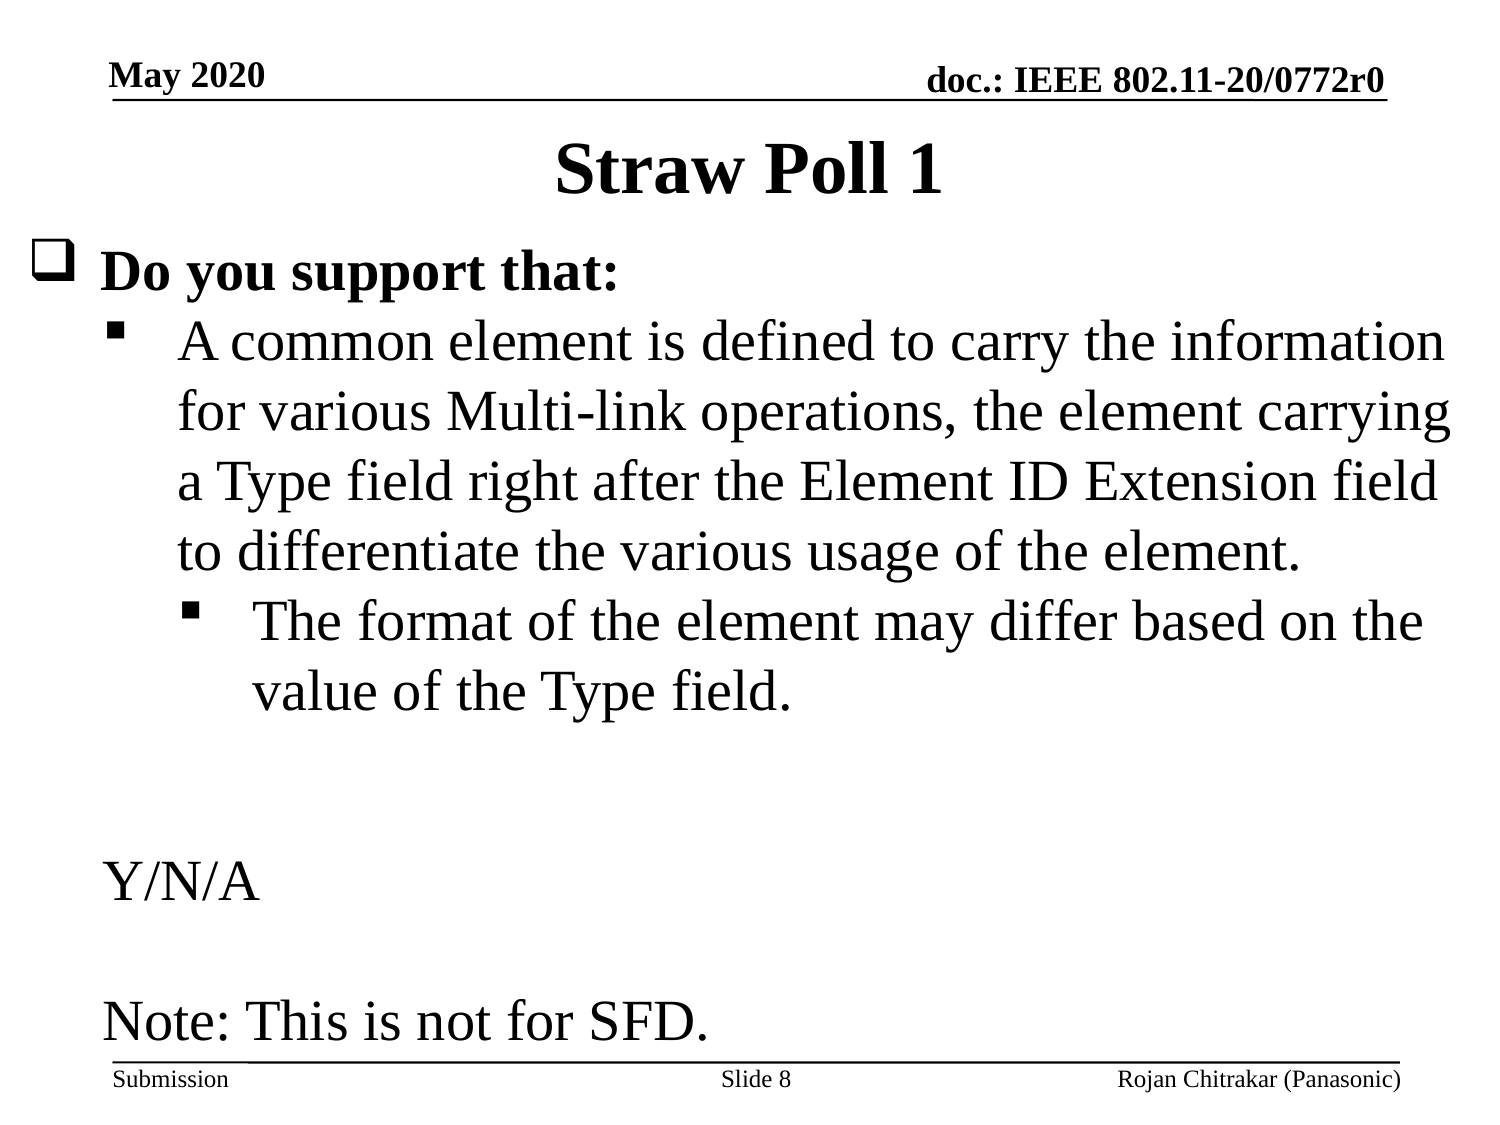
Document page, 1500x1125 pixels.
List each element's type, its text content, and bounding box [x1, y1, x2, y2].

text_box Do you support that: A common element is defined to carry the information for various Multi-link operations, the element carrying a Type field right after the Element ID Extension field to differentiate the various usage of the element. The format of the element may differ based on the value of the Type field. Y/N/A Note: This is not for SFD. [12, 224, 1475, 1060]
footer Rojan Chitrakar (Panasonic) [949, 1061, 1402, 1093]
slide_number Slide 8 [712, 1061, 800, 1093]
text_box Straw Poll 1 [0, 111, 1500, 225]
